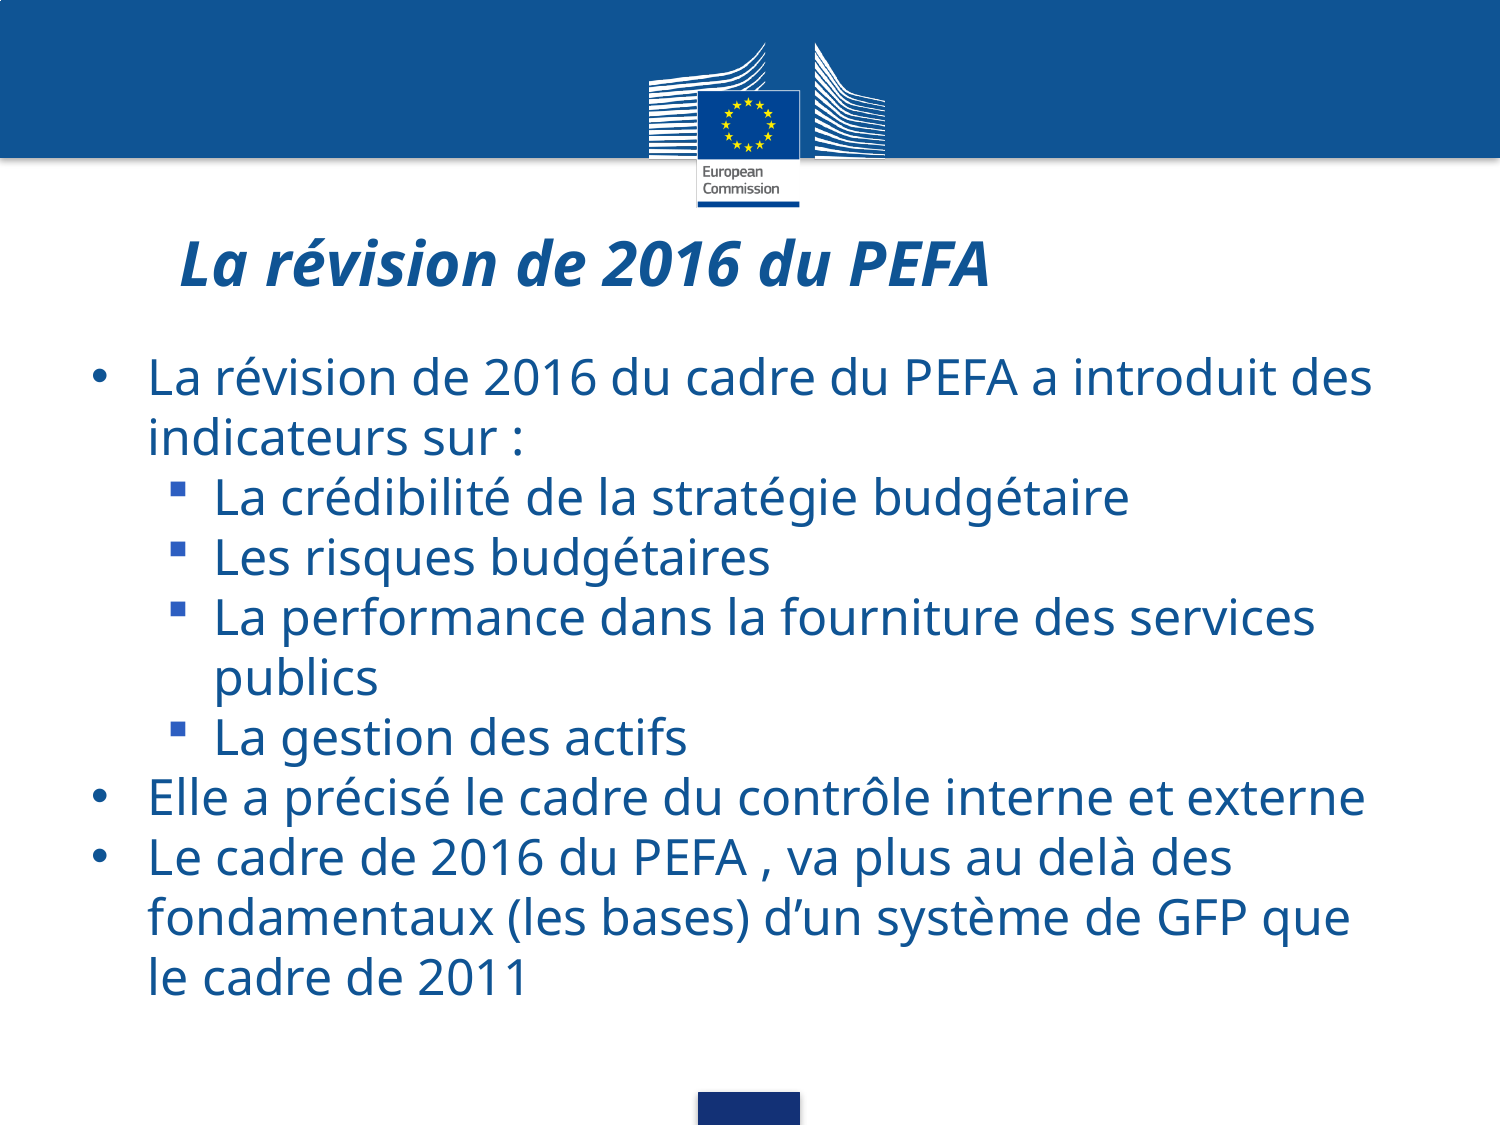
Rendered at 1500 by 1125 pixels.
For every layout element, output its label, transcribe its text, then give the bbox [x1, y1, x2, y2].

picture [649, 42, 885, 208]
text_box La révision de 2016 du PEFA [0, 208, 1262, 315]
list La révision de 2016 du cadre du PEFA a introduit des indicateurs sur : La crédibilité de la stratégie budgétaire Les risques budgétaires La performance dans la fourniture des services publics La gestion des actifs Elle a précisé le cadre du contrôle interne et externe Le cadre de 2016 du PEFA , va plus au delà des fondamentaux (les bases) d’un système de GFP que le cadre de 2011 [76, 337, 1400, 1054]
